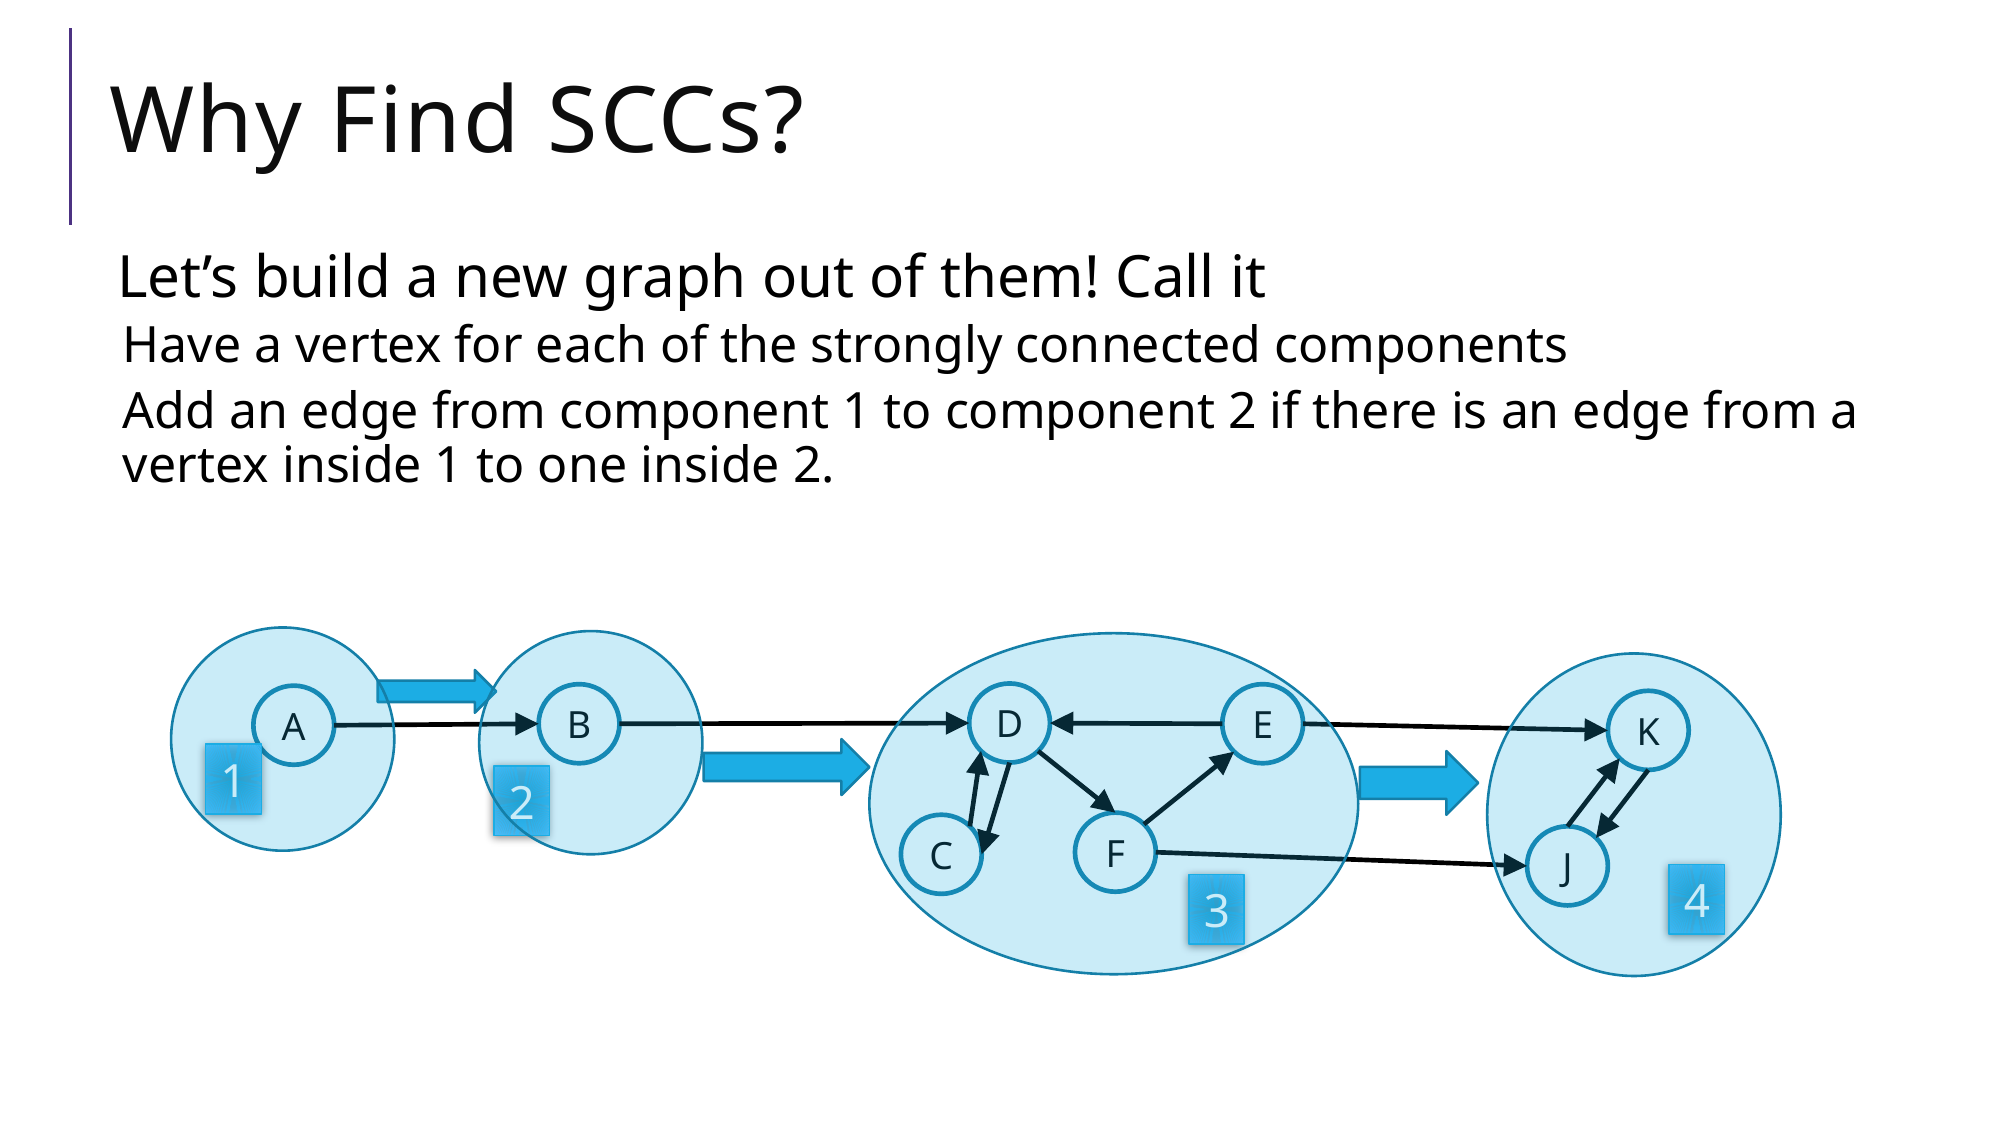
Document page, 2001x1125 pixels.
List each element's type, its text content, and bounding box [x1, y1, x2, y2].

title Why Find SCCs? [94, 43, 1930, 210]
text_box [1485, 652, 1783, 978]
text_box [1595, 769, 1649, 839]
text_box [1037, 750, 1116, 813]
text_box [169, 626, 396, 852]
text_box [379, 668, 493, 714]
text_box [477, 629, 704, 856]
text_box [1143, 751, 1235, 825]
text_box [981, 762, 1010, 855]
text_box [1155, 851, 1528, 867]
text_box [969, 750, 982, 827]
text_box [1302, 723, 1609, 731]
text_box 2 [493, 801, 525, 836]
text_box [702, 737, 871, 797]
text_box [1358, 749, 1480, 816]
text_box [1567, 758, 1620, 827]
text_box [868, 631, 1360, 976]
